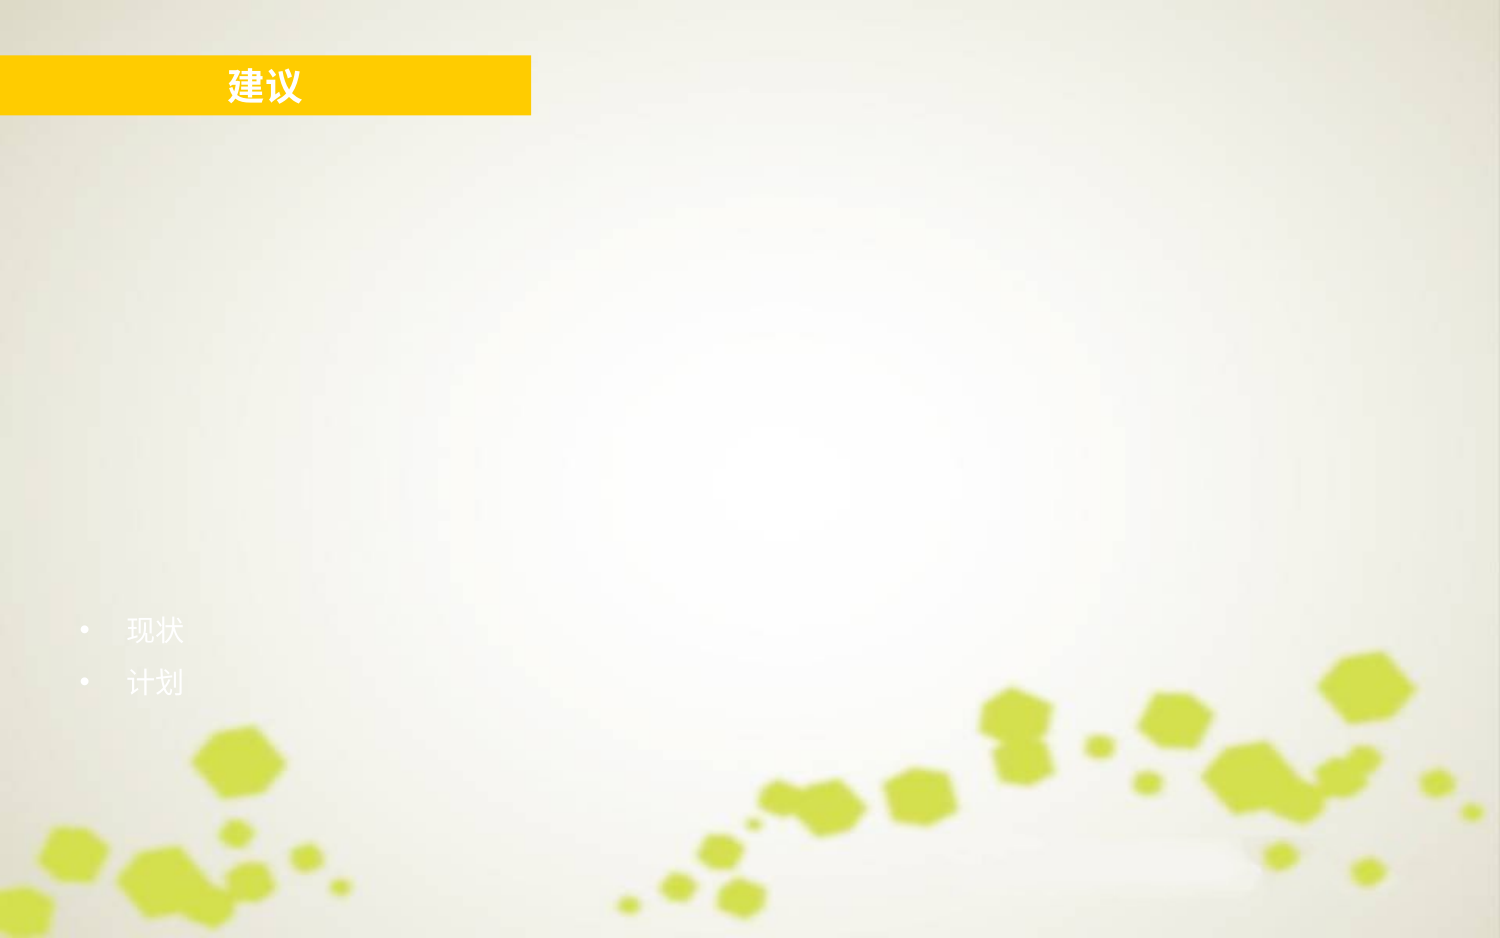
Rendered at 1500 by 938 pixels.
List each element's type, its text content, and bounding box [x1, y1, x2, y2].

text_box 现状 计划 [64, 587, 1294, 883]
picture [0, 0, 1500, 938]
text_box 建议 [0, 55, 532, 116]
